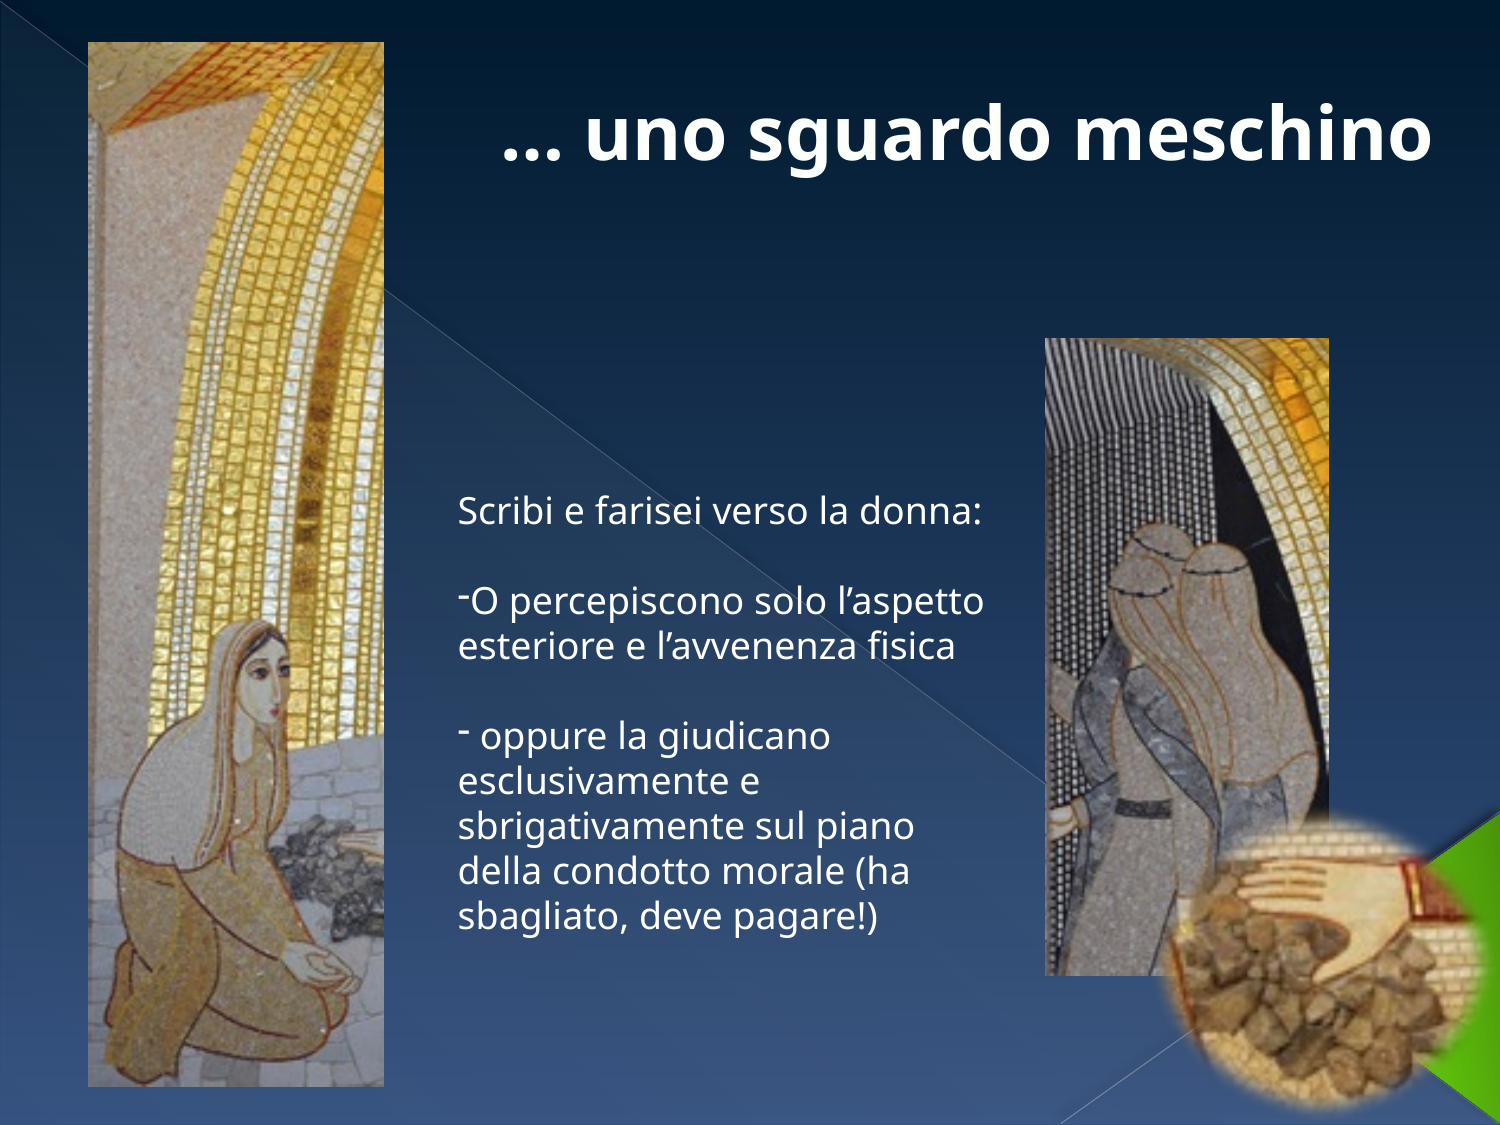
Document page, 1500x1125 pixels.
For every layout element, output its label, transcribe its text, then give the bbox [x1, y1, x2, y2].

picture [1045, 337, 1500, 1125]
text_box Scribi e farisei verso la donna: O percepiscono solo l’aspetto esteriore e l’avvenenza fisica oppure la giudicano esclusivamente e sbrigativamente sul piano della condotto morale (ha sbagliato, deve pagare!) [442, 479, 1022, 945]
picture [88, 42, 385, 1088]
text_box … uno sguardo meschino [407, 78, 1500, 184]
